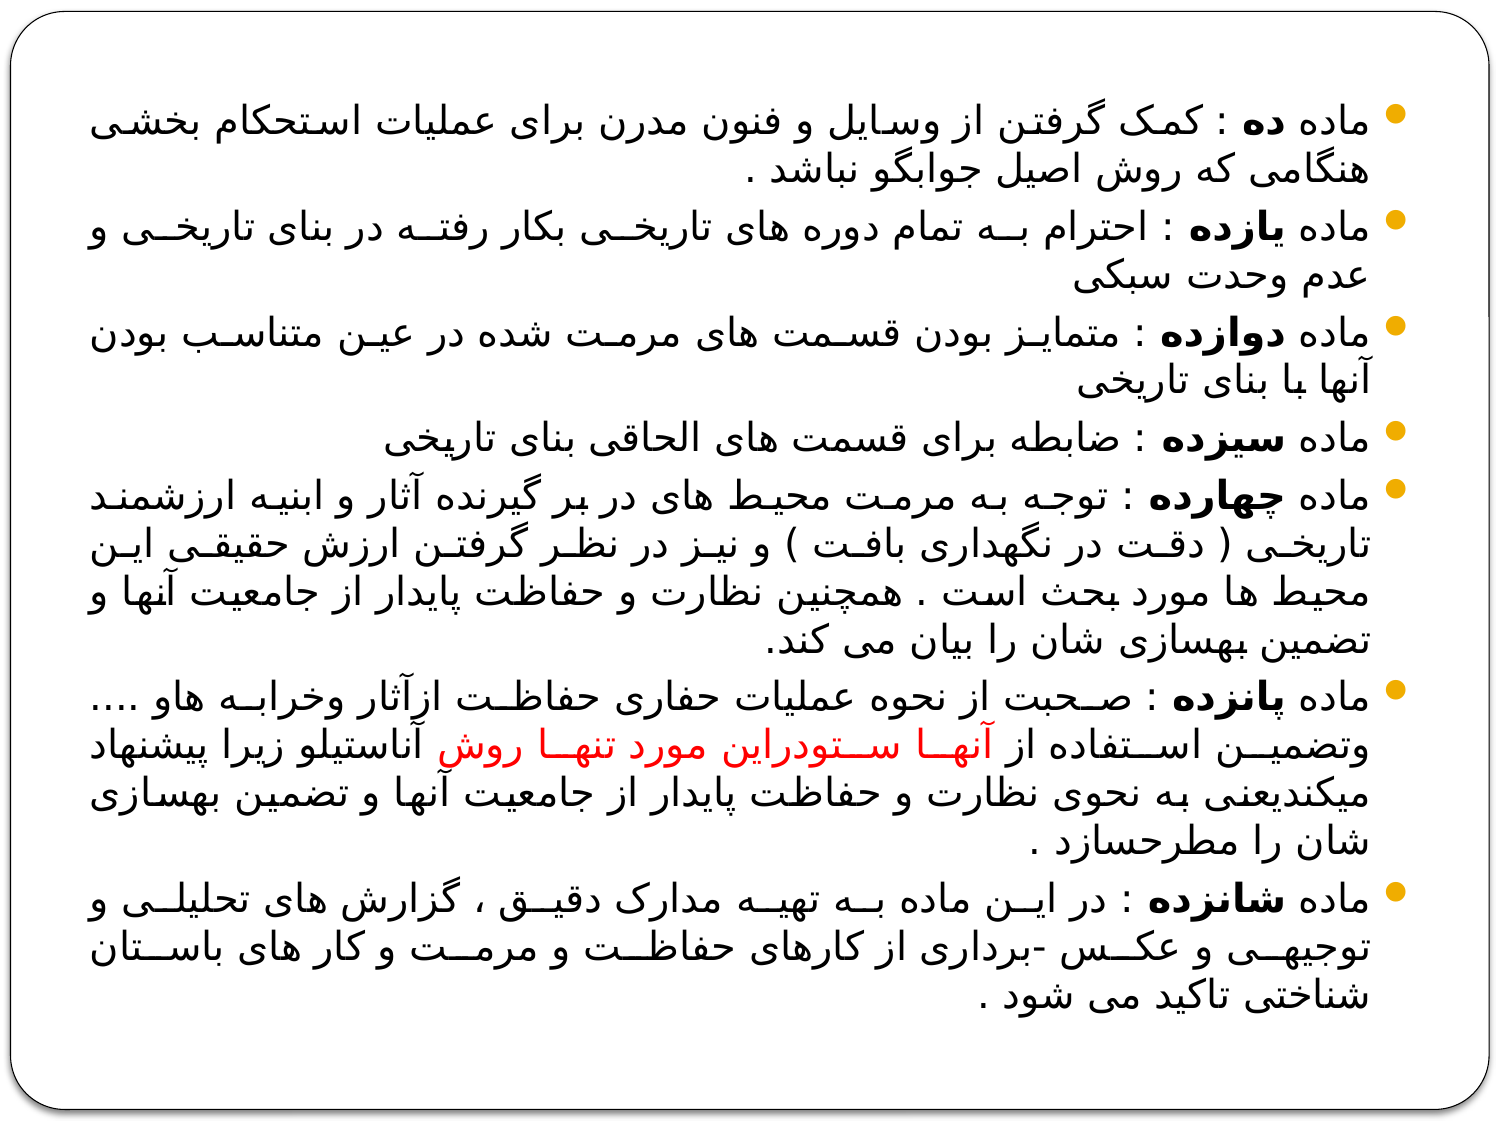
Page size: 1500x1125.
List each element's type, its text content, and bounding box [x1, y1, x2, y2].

list ماده ده : کمک گرفتن از وسایل و فنون مدرن برای عملیات استحکام بخشی هنگامی که روش اصیل جوابگو نباشد . ماده یازده : احترام به تمام دوره های تاریخی بکار رفته در بنای تاریخی و عدم وحدت سبکی ماده دوازده : متمایز بودن قسمت های مرمت شده در عین متناسب بودن آنها با بنای تاریخی ماده سیزده : ضابطه برای قسمت های الحاقی بنای تاریخی ماده چهارده : توجه به مرمت محیط های در بر گیرنده آثار و ابنیه ارزشمند تاریخی ( دقت در نگهداری بافت ) و نیز در نظر گرفتن ارزش حقیقی این محیط ها مورد بحث است . همچنین نظارت و حفاظت پایدار از جامعیت آنها و تضمین بهسازی شان را بیان می کند. ماده پانزده : صحبت از نحوه عملیات حفاری حفاظت ازآثار وخرابه هاو .... وتضمین استفاده از آنها ستودراین مورد تنها روش آناستیلو زیرا پیشنهاد میکندیعنی به نحوی نظارت و حفاظت پایدار از جامعیت آنها و تضمین بهسازی شان را مطرحسازد . ماده شانزده : در این ماده به تهیه مدارک دقیق ، گزارش های تحلیلی و توجیهی و عکس -برداری از کارهای حفاظت و مرمت و کار های باستان شناختی تاکید می شود . [75, 87, 1425, 1025]
